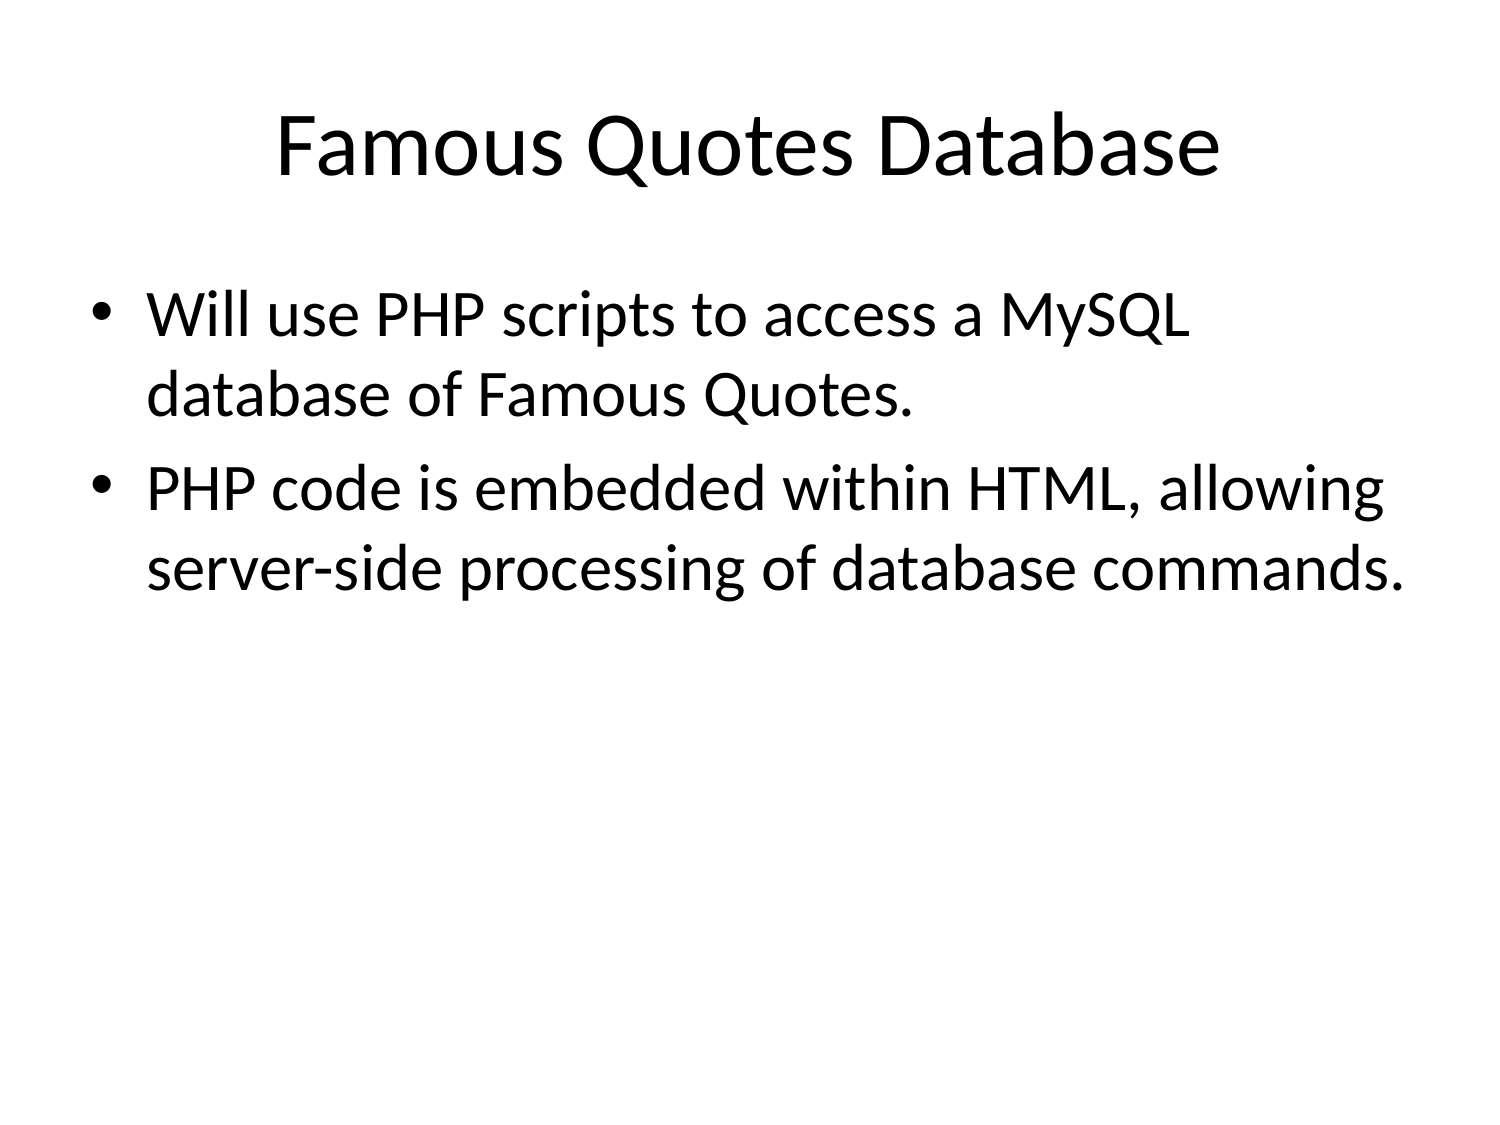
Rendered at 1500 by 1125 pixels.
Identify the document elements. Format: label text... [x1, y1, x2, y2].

title Famous Quotes Database [75, 45, 1425, 233]
list Will use PHP scripts to access a MySQL database of Famous Quotes. PHP code is embedded within HTML, allowing server-side processing of database commands. [75, 262, 1425, 1005]
